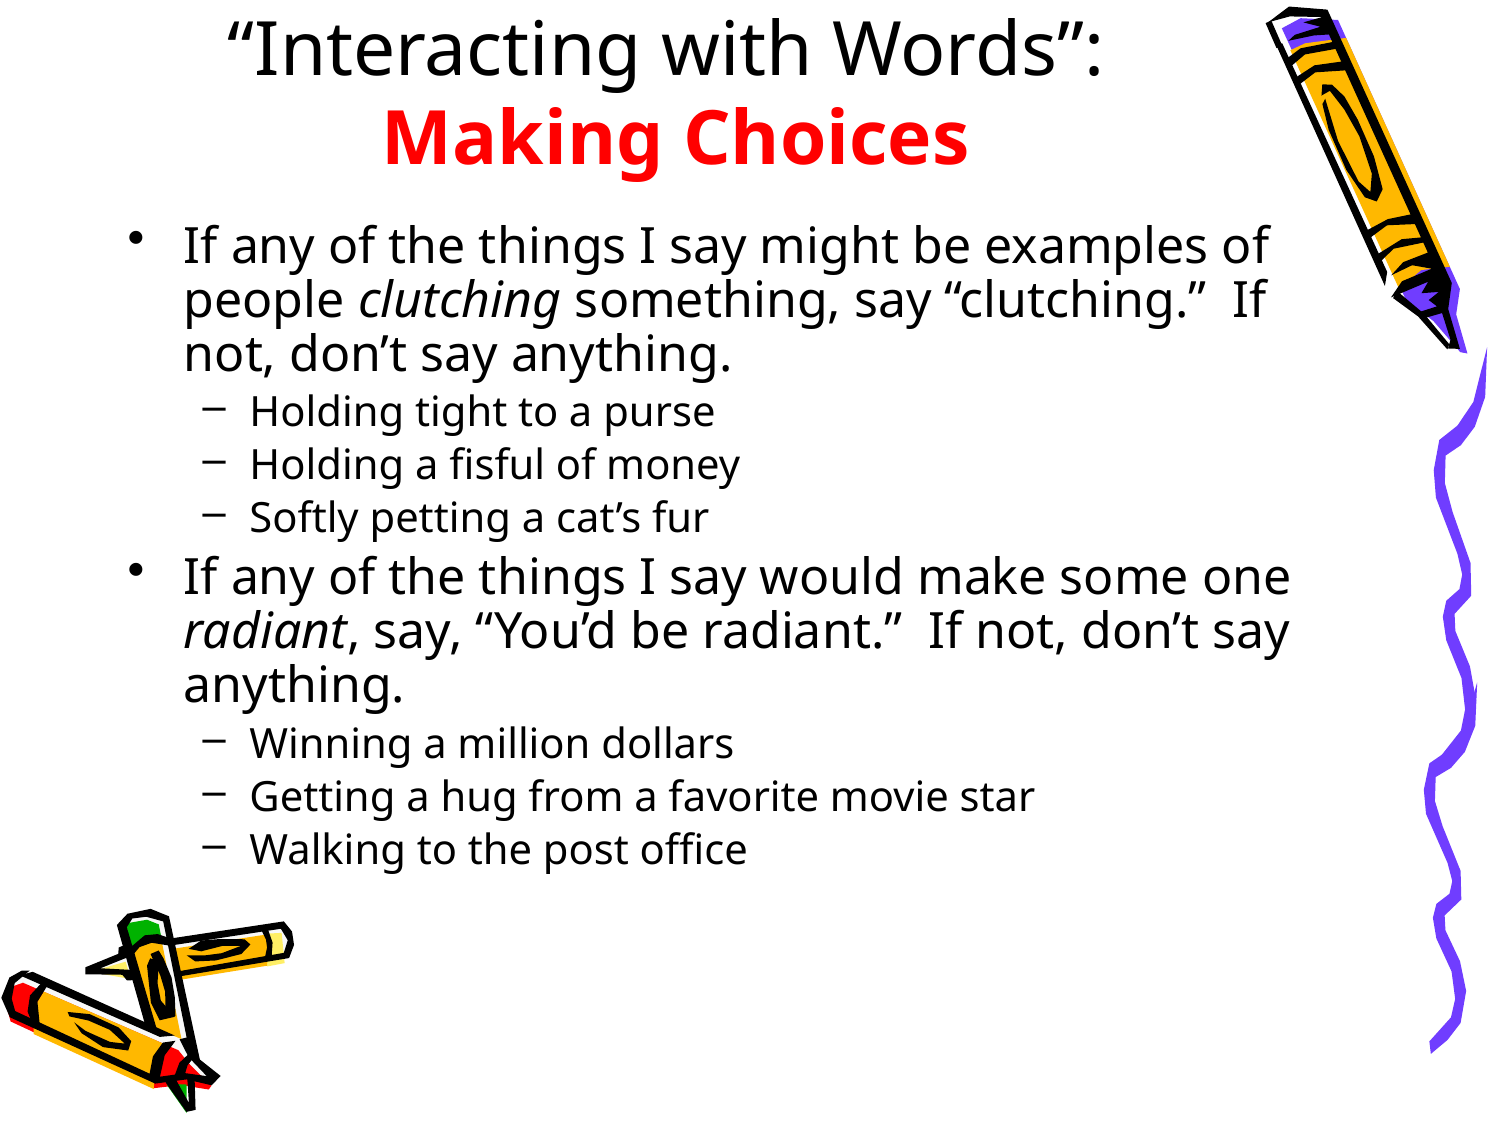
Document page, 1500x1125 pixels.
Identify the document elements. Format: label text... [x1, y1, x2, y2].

title “Interacting with Words”: Making Choices [112, 24, 1240, 188]
list If any of the things I say might be examples of people clutching something, say “clutching.” If not, don’t say anything. Holding tight to a purse Holding a fisful of money Softly petting a cat’s fur If any of the things I say would make some one radiant, say, “You’d be radiant.” If not, don’t say anything. Winning a million dollars Getting a hug from a favorite movie star Walking to the post office [112, 212, 1376, 901]
